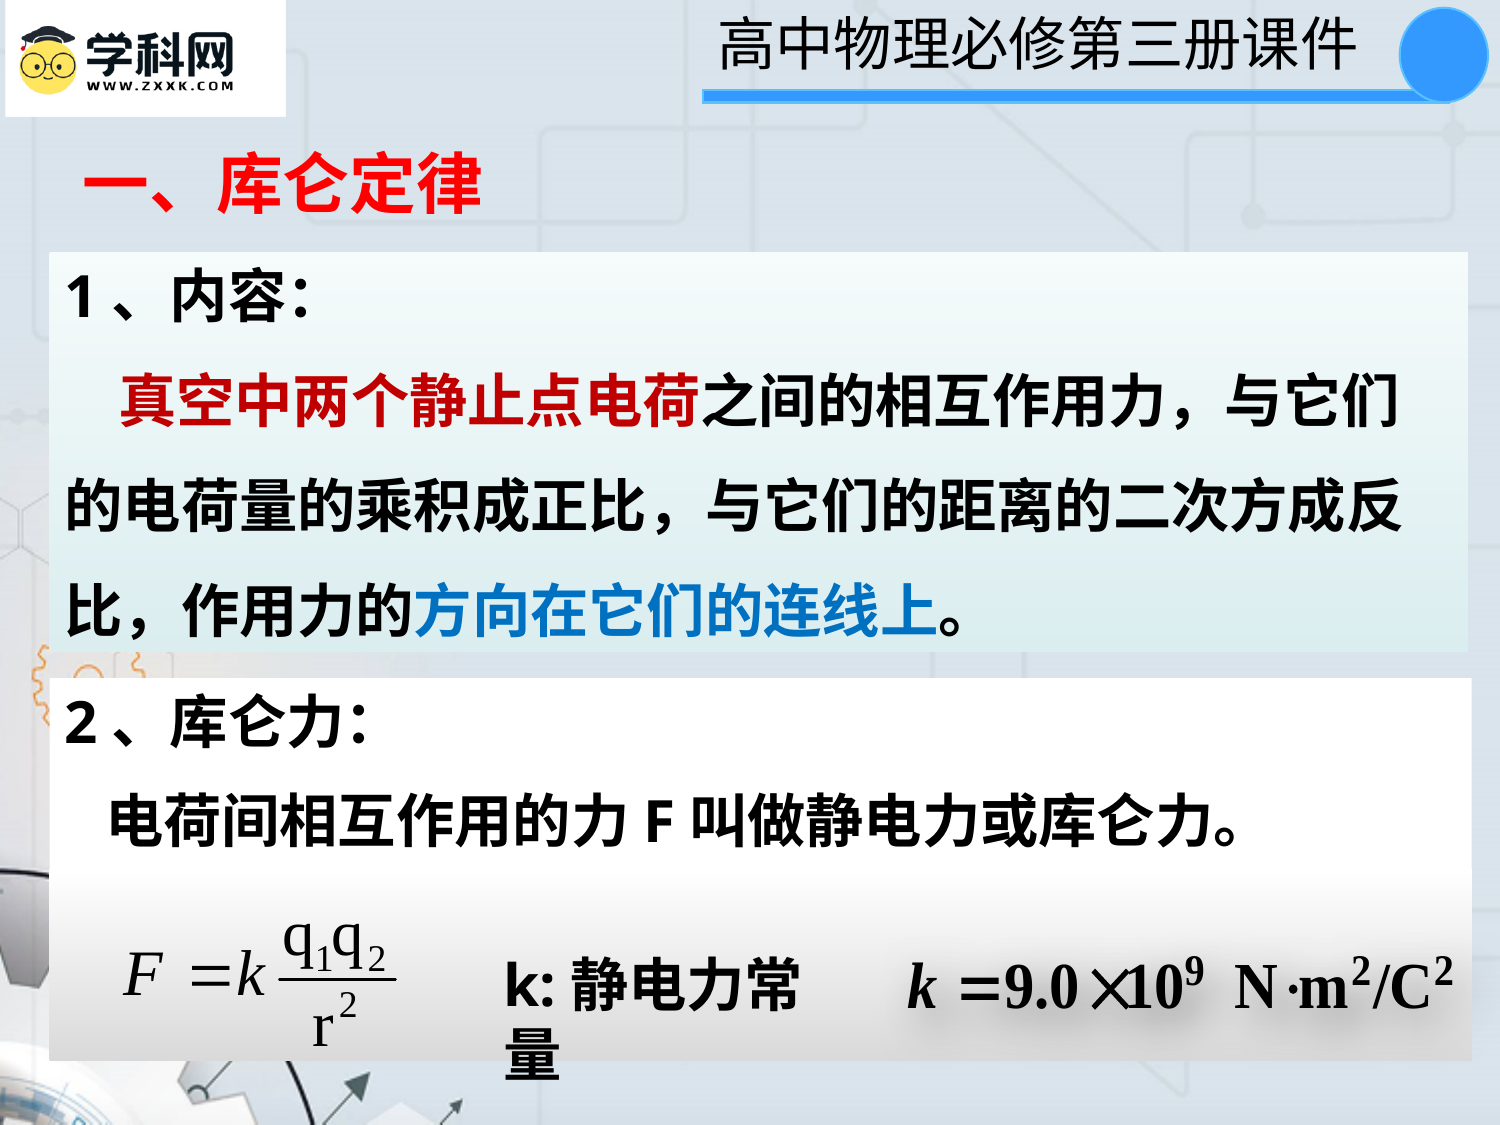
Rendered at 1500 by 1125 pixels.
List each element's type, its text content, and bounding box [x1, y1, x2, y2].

text_box 2、库仑力： 电荷间相互作用的力F叫做静电力或库仑力。 [49, 678, 1472, 1061]
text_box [111, 892, 410, 1061]
text_box 一、库仑定律 [17, 134, 549, 229]
picture [0, 0, 1500, 1125]
text_box 1、内容： 真空中两个静止点电荷之间的相互作用力，与它们的电荷量的乘积成正比，与它们的距离的二次方成反比，作用力的方向在它们的连线上。 [49, 252, 1468, 652]
text_box k:静电力常量 [489, 940, 876, 1096]
